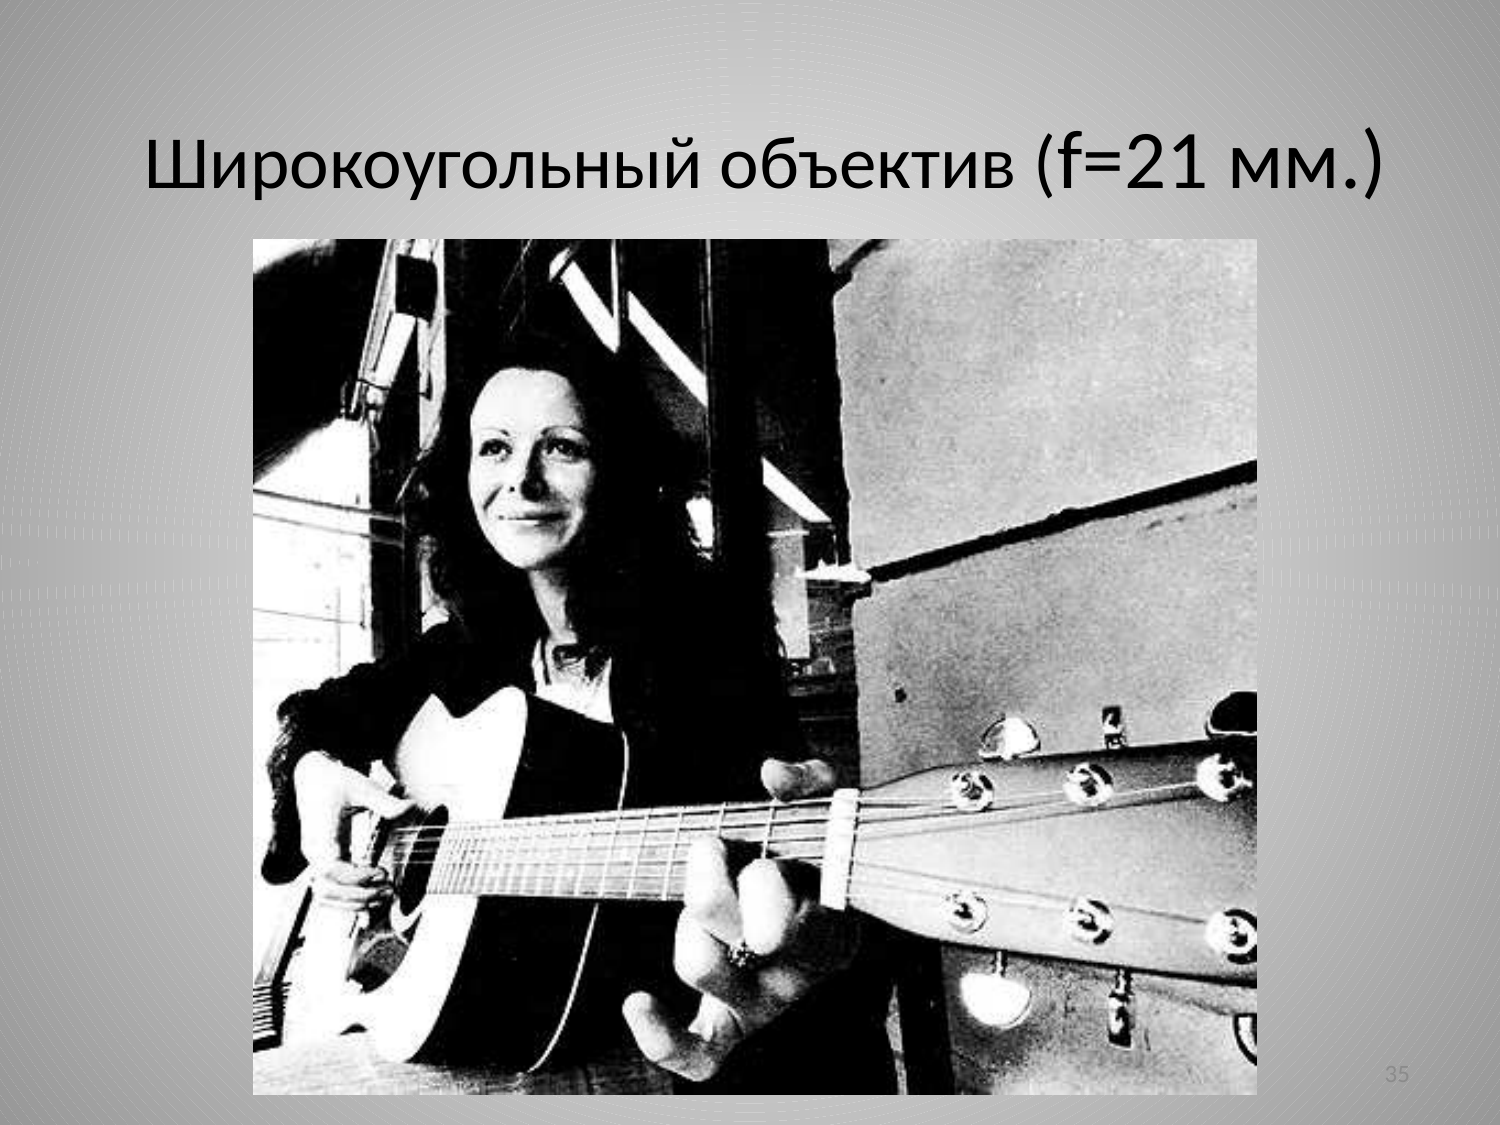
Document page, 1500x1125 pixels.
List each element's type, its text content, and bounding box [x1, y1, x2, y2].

title Широкоугольный объектив (f=21 мм.) [53, 42, 1479, 268]
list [253, 239, 1257, 1095]
slide_number 35 [1252, 1042, 1425, 1103]
